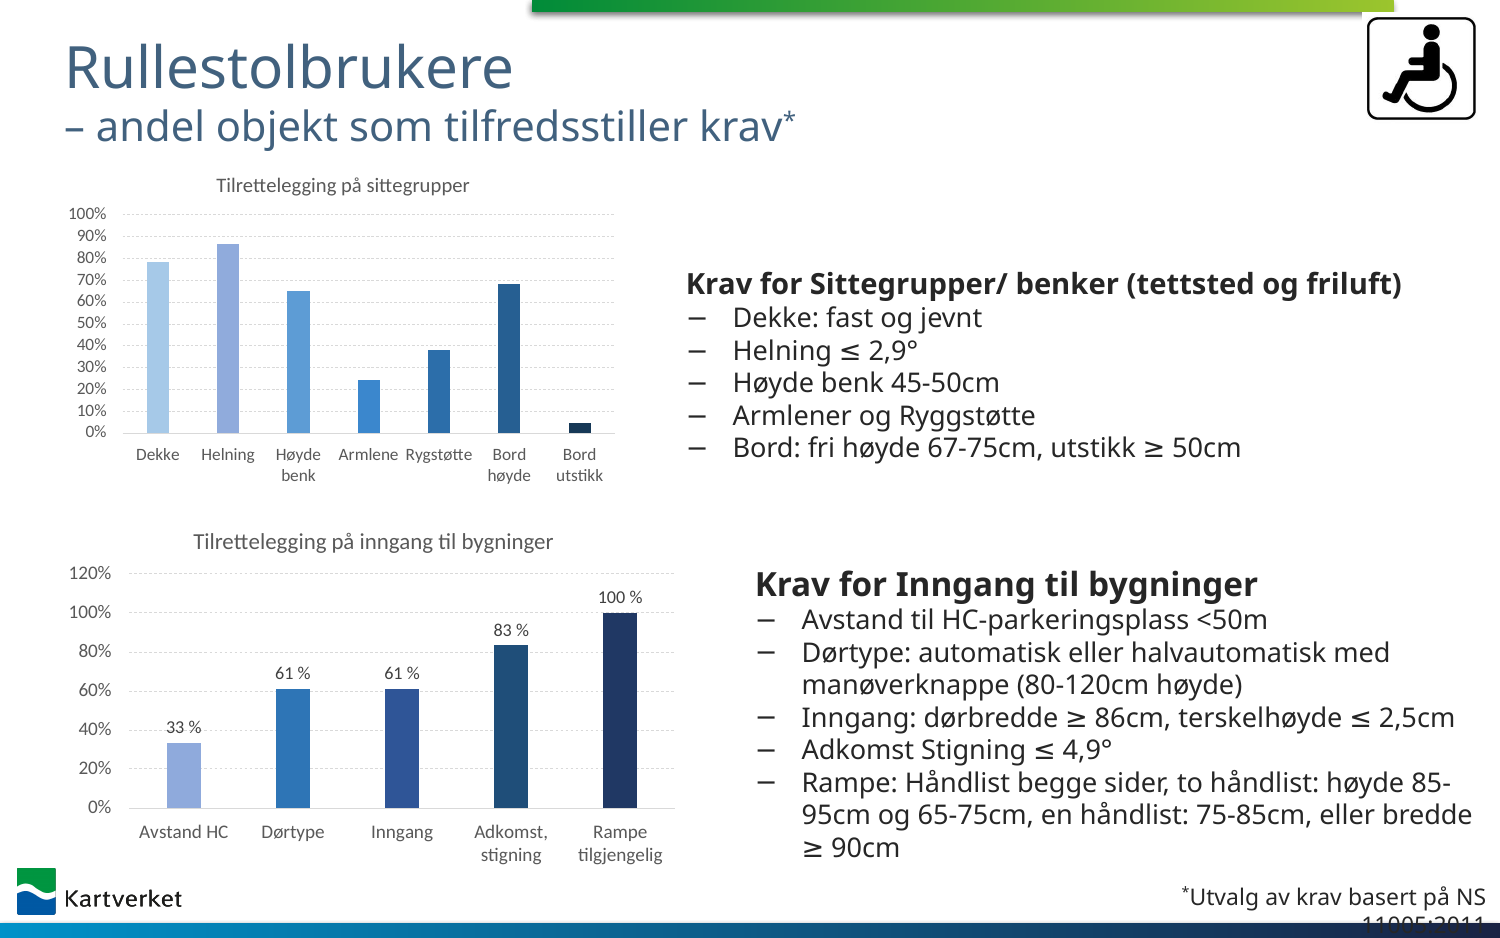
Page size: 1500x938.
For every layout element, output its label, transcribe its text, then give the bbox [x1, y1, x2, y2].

picture [62, 520, 686, 874]
text_box Krav for Inngang til bygninger Avstand til HC-parkeringsplass <50m Dørtype: automatisk eller halvautomatisk med manøverknappe (80-120cm høyde) Inngang: dørbredde ≥ 86cm, terskelhøyde ≤ 2,5cm Adkomst Stigning ≤ 4,9° Rampe: Håndlist begge sider, to håndlist: høyde 85-95cm og 65-75cm, en håndlist: 75-85cm, eller bredde ≥ 90cm [740, 555, 1491, 870]
picture [1362, 12, 1481, 126]
text_box Rullestolbrukere – andel objekt som tilfredsstiller krav* [49, 25, 1431, 158]
text_box *Utvalg av krav basert på NS 11005:2011 [1068, 873, 1500, 938]
picture [62, 166, 625, 492]
text_box Krav for Sittegrupper/ benker (tettsted og friluft) Dekke: fast og jevnt Helning ≤ 2,9° Høyde benk 45-50cm Armlener og Ryggstøtte Bord: fri høyde 67-75cm, utstikk ≥ 50cm [670, 258, 1418, 471]
